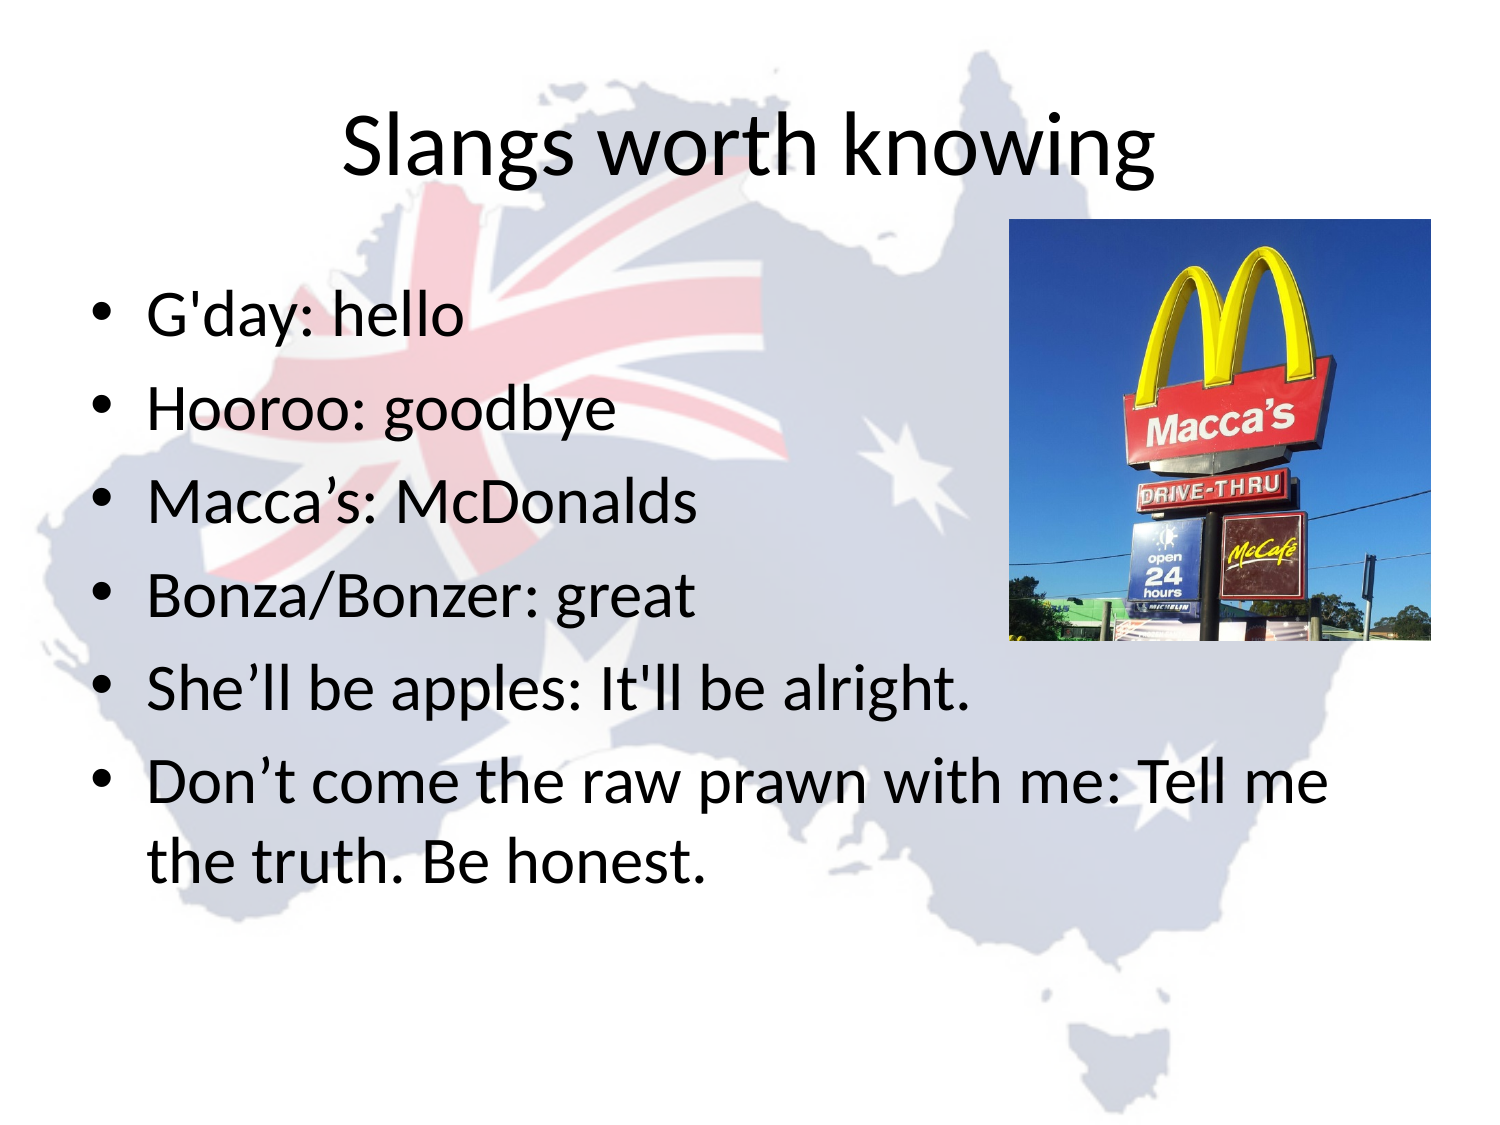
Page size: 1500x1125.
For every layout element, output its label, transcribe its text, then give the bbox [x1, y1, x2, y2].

picture [1009, 219, 1431, 641]
list G'day: hello Hooroo: goodbye Macca’s: McDonalds Bonza/Bonzer: great She’ll be apples: It'll be alright. Don’t come the raw prawn with me: Tell me the truth. Be honest. [75, 262, 1425, 1005]
title Slangs worth knowing [75, 45, 1425, 233]
